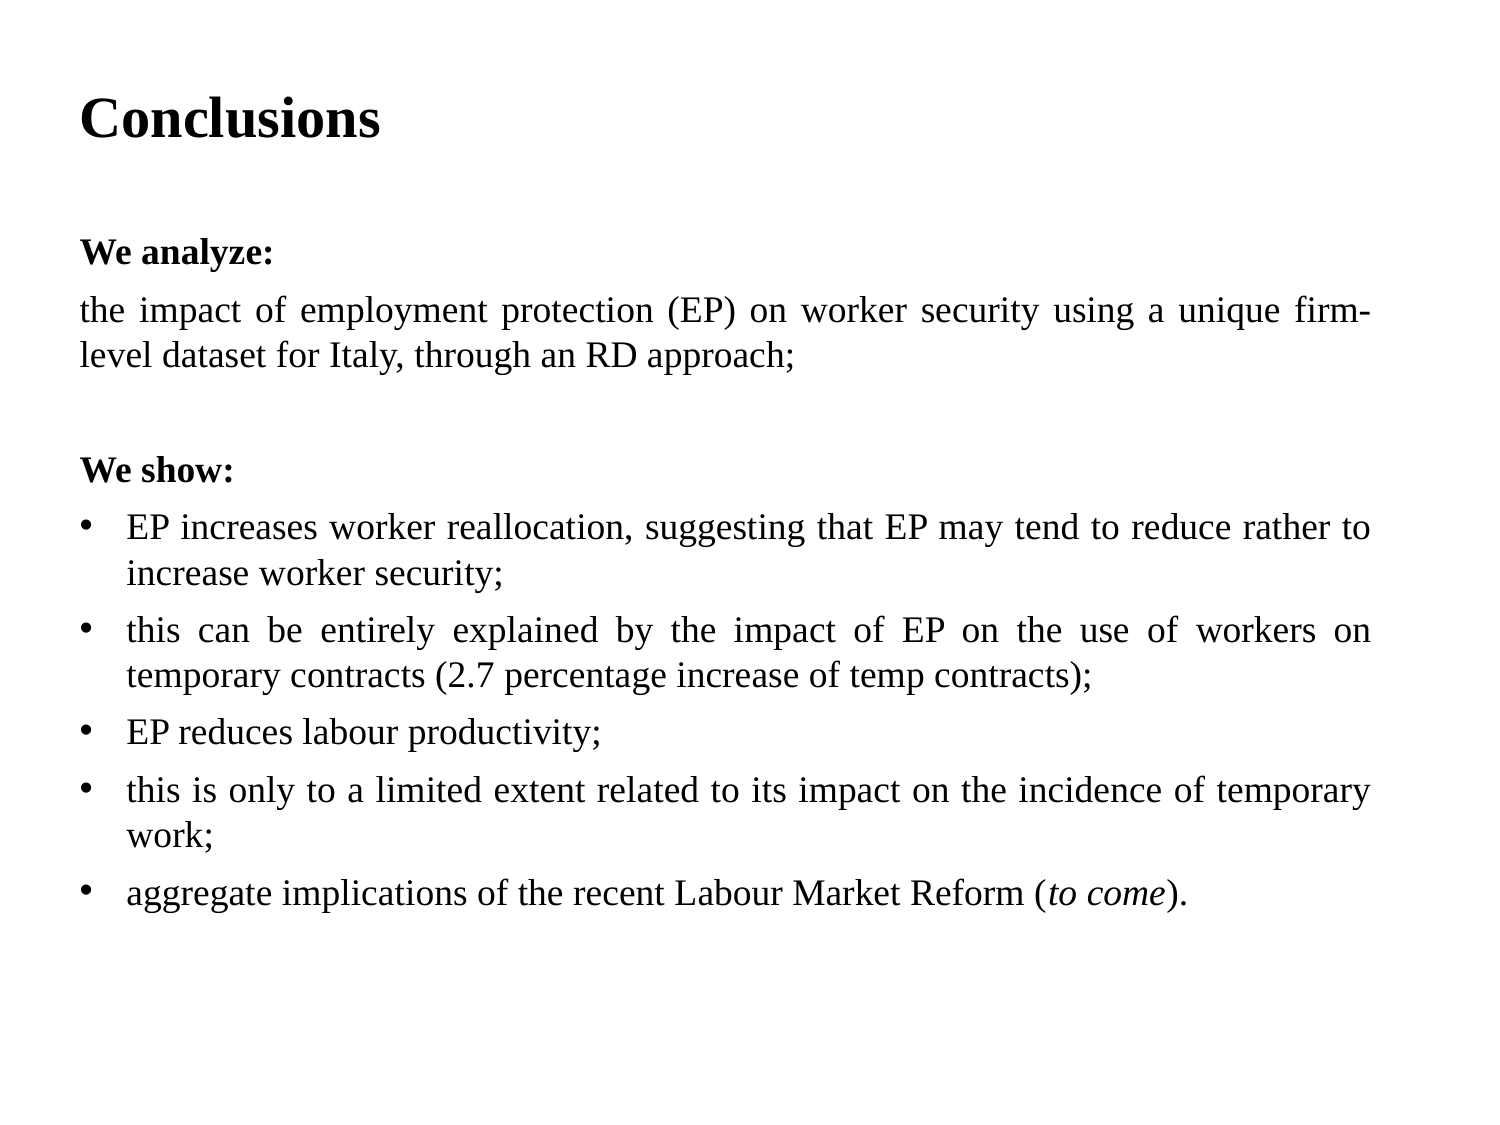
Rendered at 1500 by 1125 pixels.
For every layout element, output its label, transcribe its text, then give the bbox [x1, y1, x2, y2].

text_box Conclusions [64, 54, 1447, 173]
text_box We analyze: the impact of employment protection (EP) on worker security using a unique firm-level dataset for Italy, through an RD approach; We show: EP increases worker reallocation, suggesting that EP may tend to reduce rather to increase worker security; this can be entirely explained by the impact of EP on the use of workers on temporary contracts (2.7 percentage increase of temp contracts); EP reduces labour productivity; this is only to a limited extent related to its impact on the incidence of temporary work; aggregate implications of the recent Labour Market Reform (to come). [64, 529, 1388, 978]
text_box We analyze: the impact of employment protection (EP) on worker security using a unique firm-level dataset for Italy, through an RD approach; We show: EP increases worker reallocation, suggesting that EP may tend to reduce rather to increase worker security; this can be entirely explained by the impact of EP on the use of workers on temporary contracts (2.7 percentage increase of temp contracts); EP reduces labour productivity; this is only to a limited extent related to its impact on the incidence of temporary work; aggregate implications of the recent Labour Market Reform (to come). [64, 219, 1388, 528]
